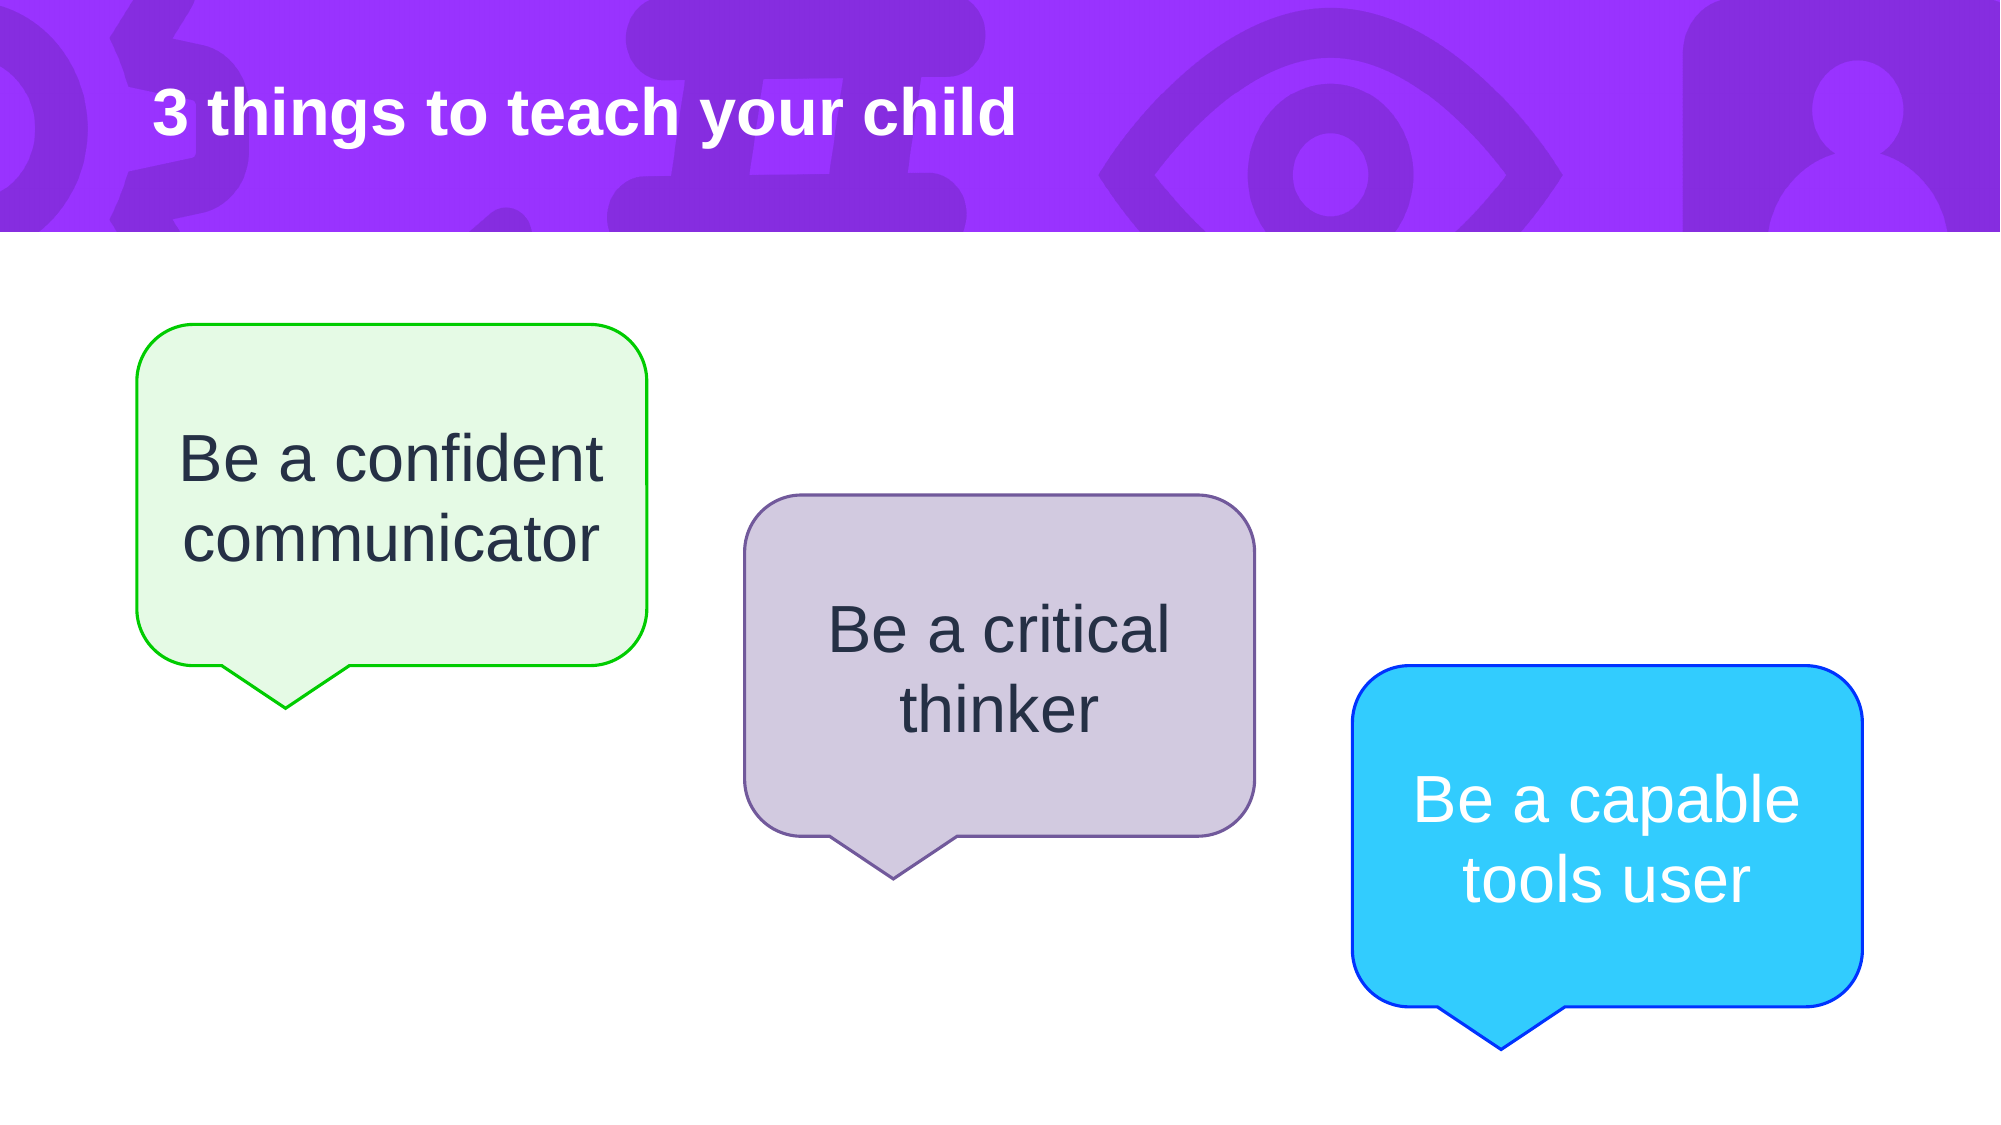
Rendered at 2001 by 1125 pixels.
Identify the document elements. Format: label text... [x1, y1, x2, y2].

text_box Be a capable tools user [1350, 664, 1864, 1052]
picture [0, 0, 2000, 233]
text_box Be a confident communicator [135, 322, 649, 711]
text_box Be a critical thinker [743, 493, 1257, 881]
